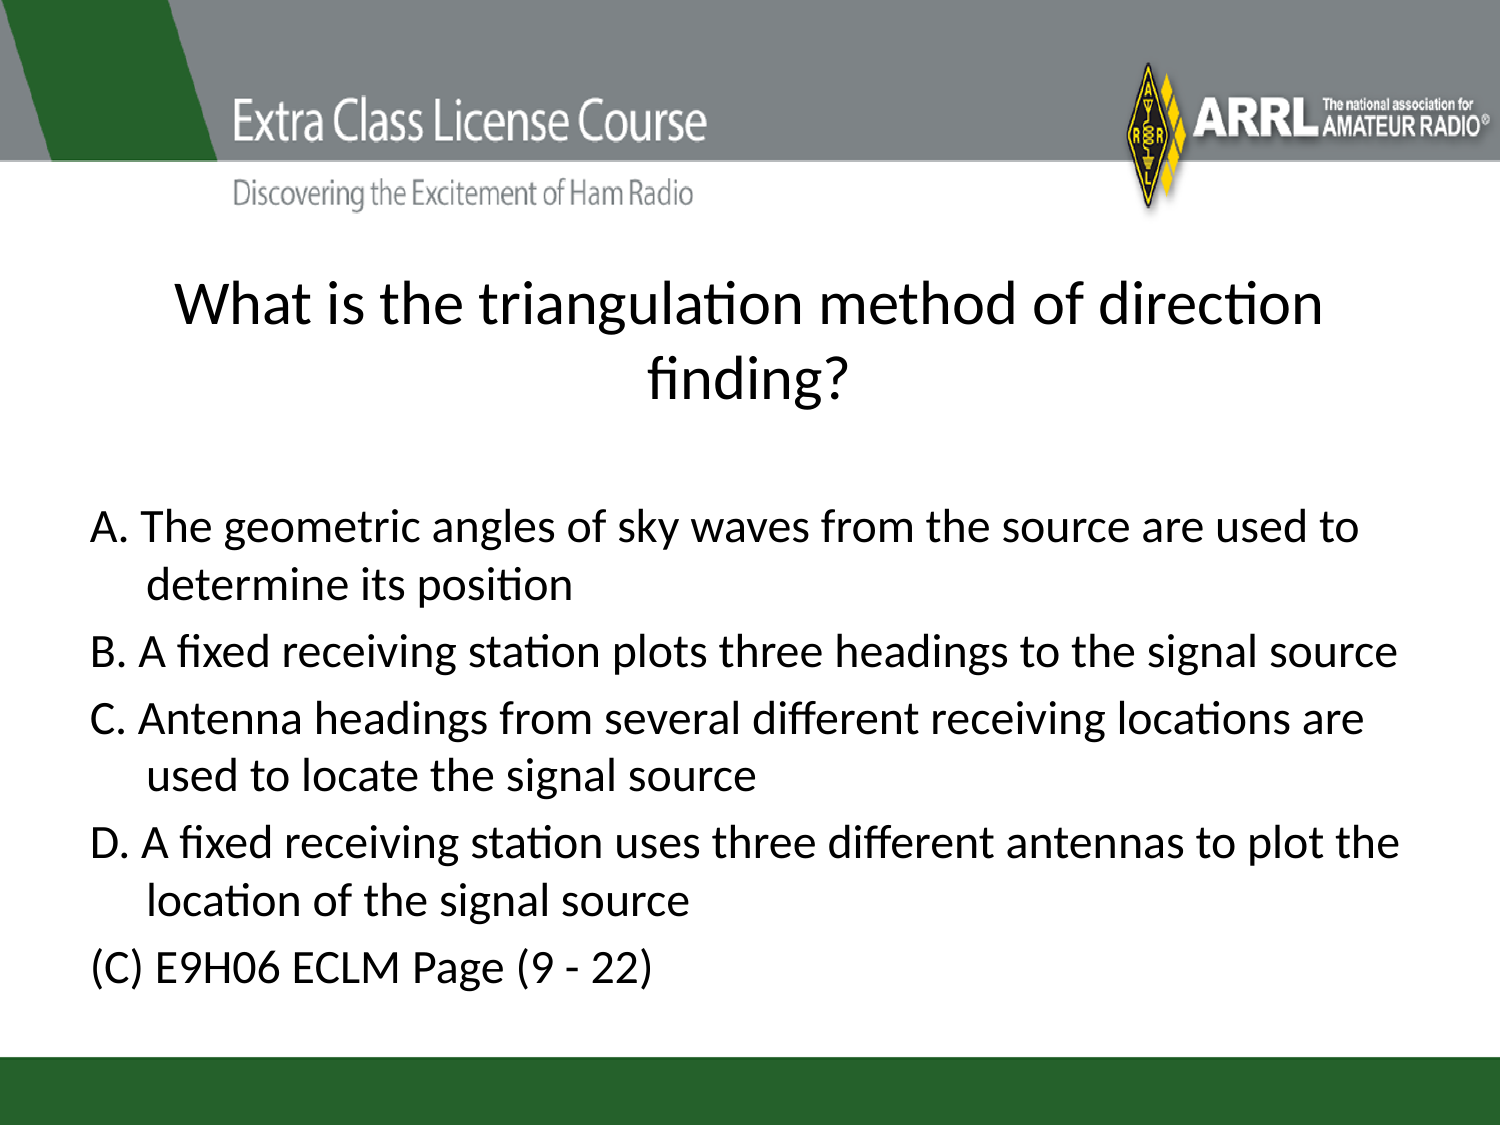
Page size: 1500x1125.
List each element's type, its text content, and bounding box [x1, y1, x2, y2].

picture [0, 0, 1500, 1125]
list A. The geometric angles of sky waves from the source are used to determine its position B. A fixed receiving station plots three headings to the signal source C. Antenna headings from several different receiving locations are used to locate the signal source D. A fixed receiving station uses three different antennas to plot the location of the signal source (C) E9H06 ECLM Page (9 - 22) [75, 487, 1425, 1005]
title What is the triangulation method of direction finding? [75, 254, 1425, 435]
